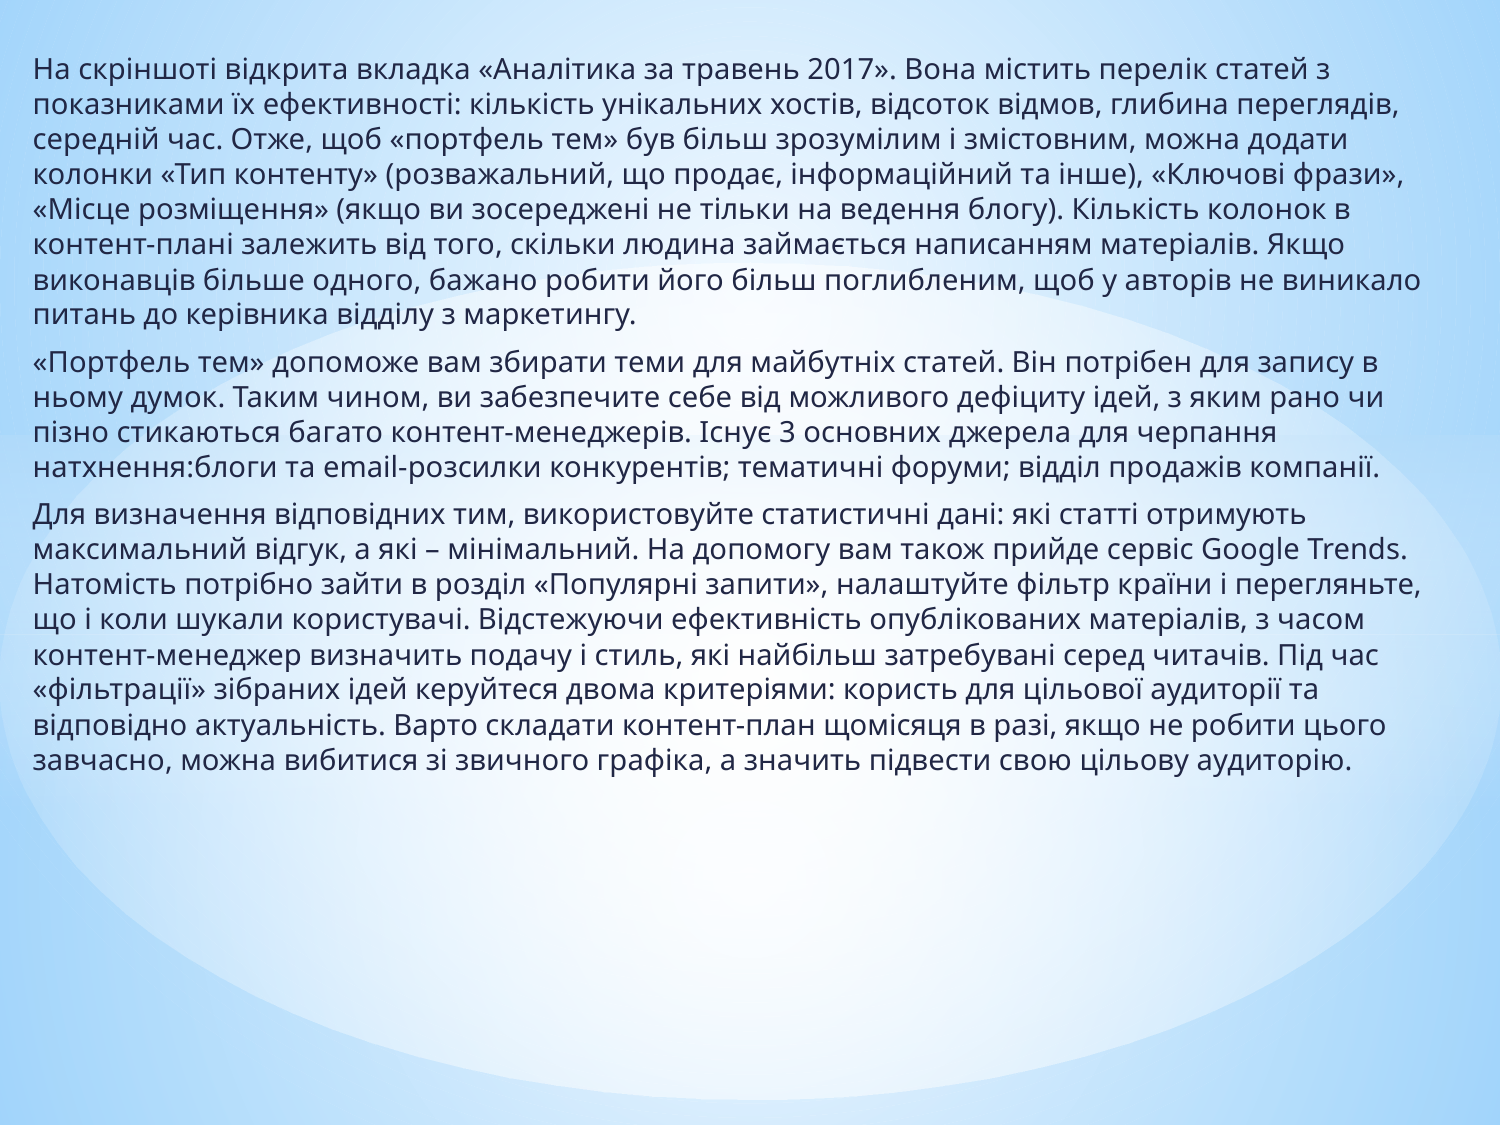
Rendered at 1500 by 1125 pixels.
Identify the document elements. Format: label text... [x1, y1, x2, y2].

subtitle На скріншоті відкрита вкладка «Аналітика за травень 2017». Вона містить перелік статей з показниками їх ефективності: кількість унікальних хостів, відсоток відмов, глибина переглядів, середній час. Отже, щоб «портфель тем» був більш зрозумілим і змістовним, можна додати колонки «Тип контенту» (розважальний, що продає, інформаційний та інше), «Ключові фрази», «Місце розміщення» (якщо ви зосереджені не тільки на ведення блогу). Кількість колонок в контент-плані залежить від того, скільки людина займається написанням матеріалів. Якщо виконавців більше одного, бажано робити його більш поглибленим, щоб у авторів не виникало питань до керівника відділу з маркетингу. «Портфель тем» допоможе вам збирати теми для майбутніх статей. Він потрібен для запису в ньому думок. Таким чином, ви забезпечите себе від можливого дефіциту ідей, з яким рано чи пізно стикаються багато контент-менеджерів. Існує 3 основних джерела для черпання натхнення:блоги та email-розсилки конкурентів; тематичні форуми; відділ продажів компанії. Для визначення відповідних тим, використовуйте статистичні дані: які статті отримують максимальний відгук, а які – мінімальний. На допомогу вам також прийде сервіс Google Trends. Натомість потрібно зайти в розділ «Популярні запити», налаштуйте фільтр країни і перегляньте, що і коли шукали користувачі. Відстежуючи ефективність опублікованих матеріалів, з часом контент-менеджер визначить подачу і стиль, які найбільш затребувані серед читачів. Під час «фільтрації» зібраних ідей керуйтеся двома критеріями: користь для цільової аудиторії та відповідно актуальність. Варто складати контент-план щомісяця в разі, якщо не робити цього завчасно, можна вибитися зі звичного графіка, а значить підвести свою цільову аудиторію. [17, 42, 1447, 1083]
